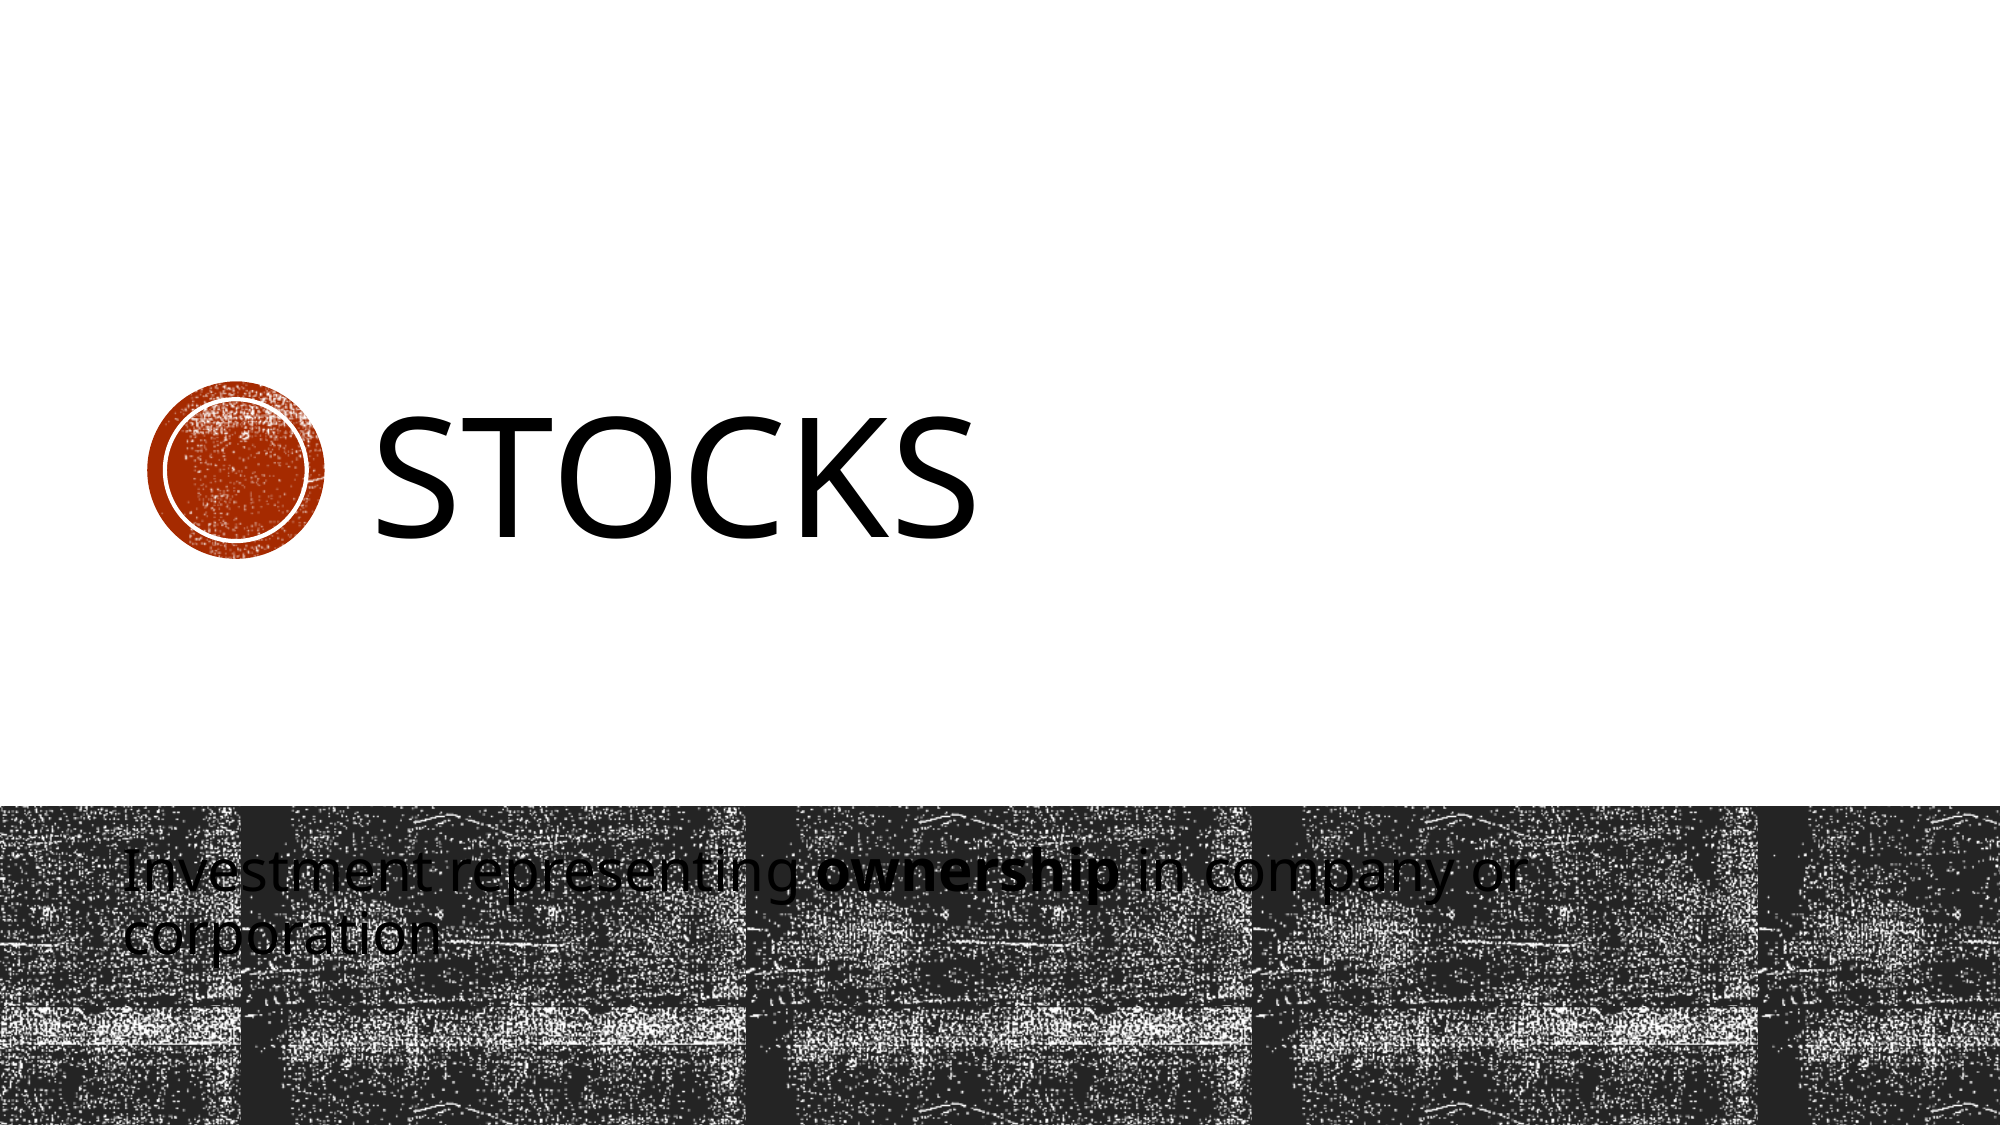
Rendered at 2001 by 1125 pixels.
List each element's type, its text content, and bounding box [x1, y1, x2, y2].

list Investment representing ownership in company or corporation [107, 834, 1841, 999]
title Stocks [355, 201, 1878, 779]
